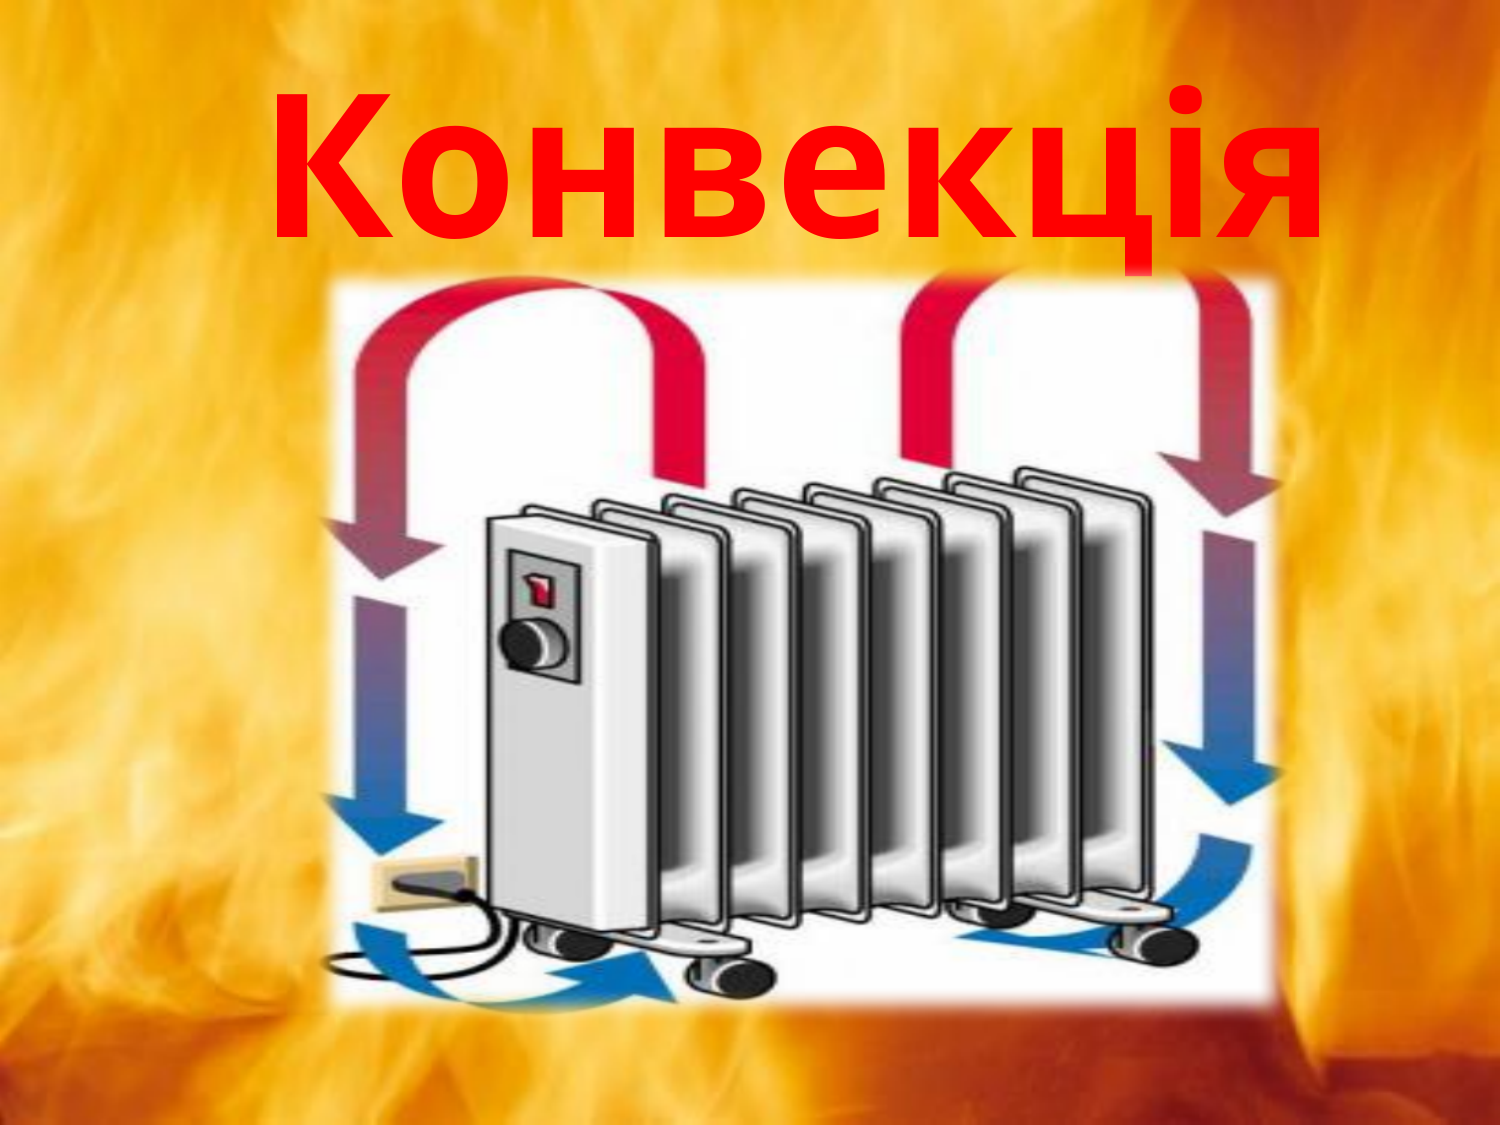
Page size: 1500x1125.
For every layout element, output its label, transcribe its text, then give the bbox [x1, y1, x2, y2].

picture [0, 0, 1500, 1125]
title Конвекція [159, 89, 1435, 289]
